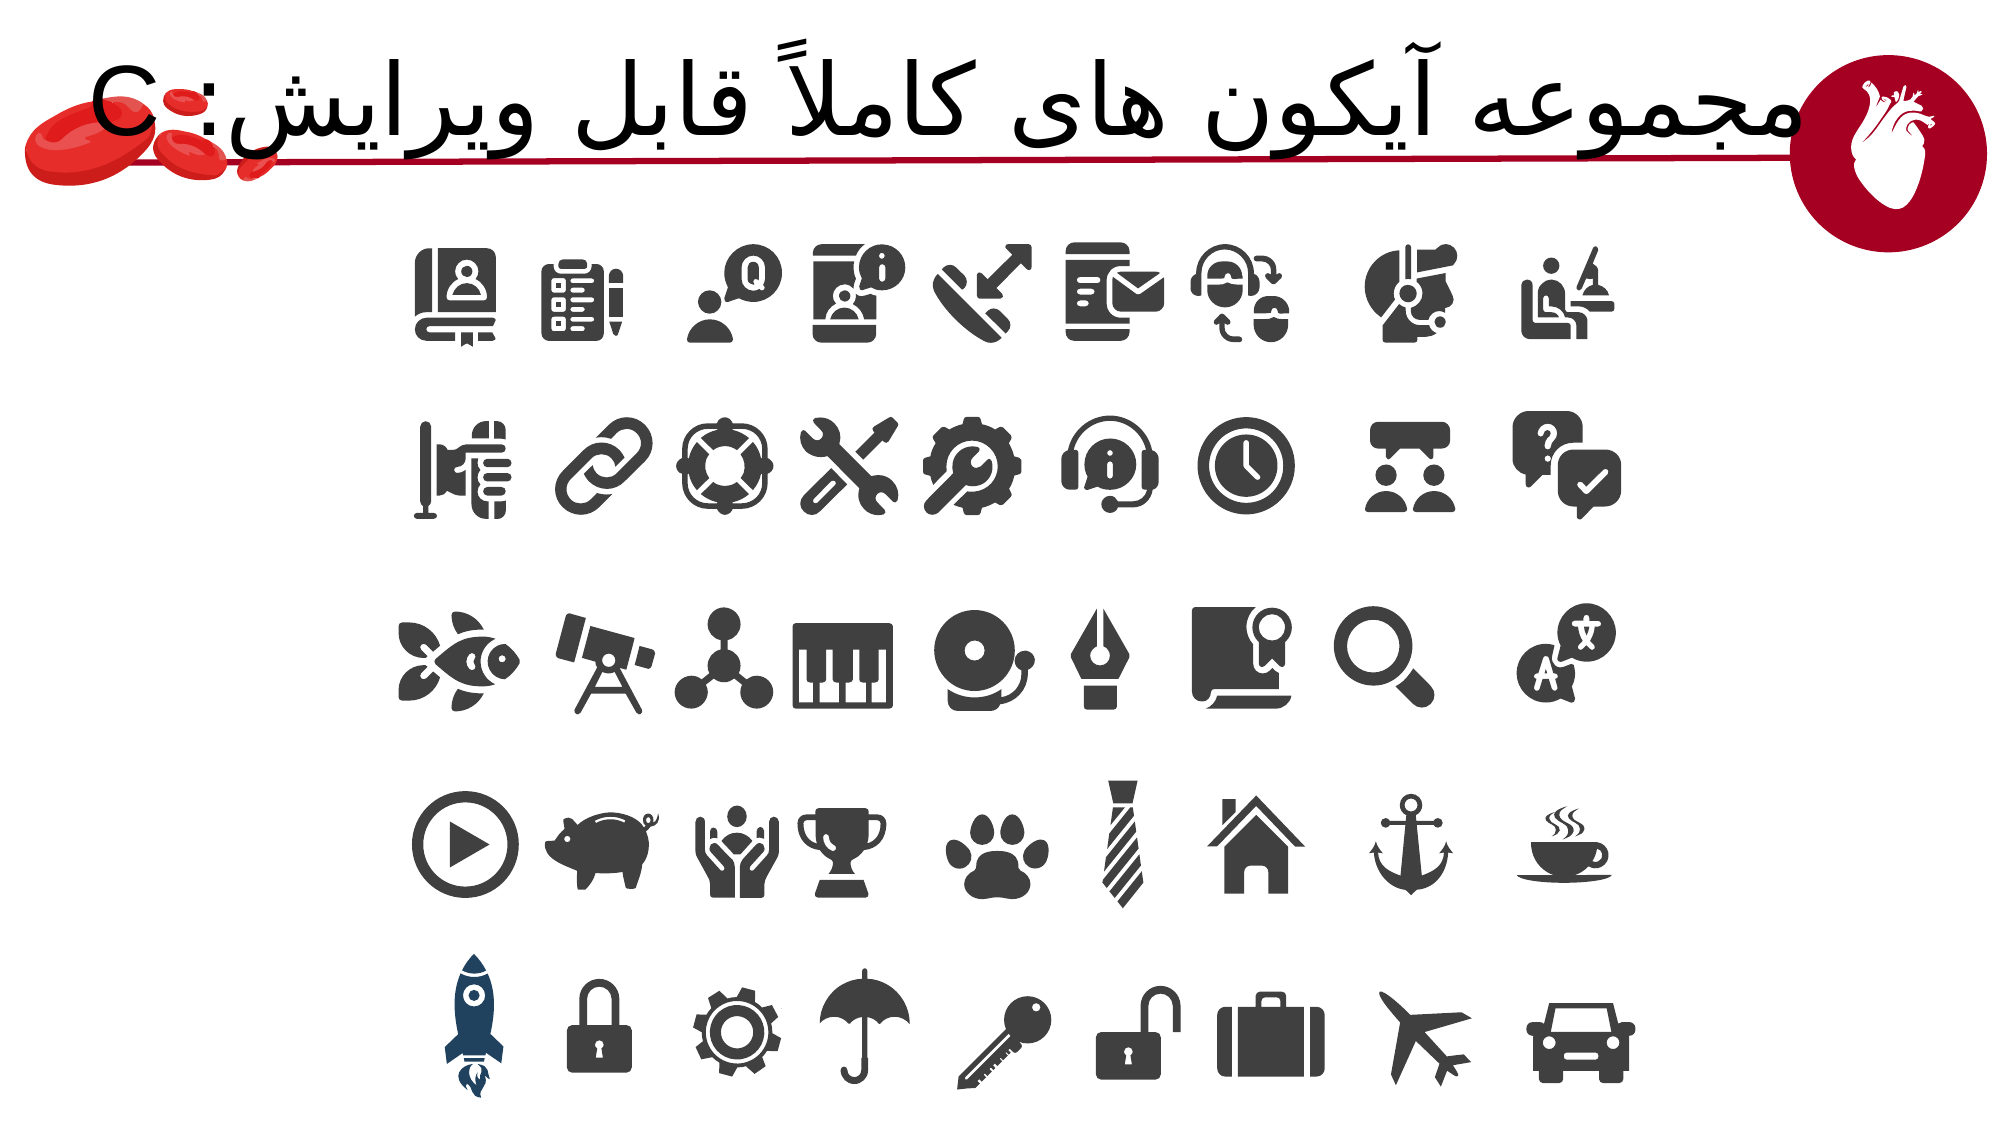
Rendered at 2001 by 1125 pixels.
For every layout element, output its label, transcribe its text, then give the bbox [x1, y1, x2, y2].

text_box [957, 996, 1052, 1090]
text_box [1516, 842, 1612, 883]
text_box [414, 247, 498, 347]
text_box [462, 953, 487, 974]
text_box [413, 420, 512, 520]
text_box [411, 791, 519, 898]
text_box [555, 613, 656, 715]
text_box [566, 978, 632, 1073]
text_box [1545, 806, 1574, 840]
text_box [1224, 814, 1289, 894]
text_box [812, 243, 906, 343]
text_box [552, 416, 656, 515]
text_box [933, 609, 1036, 712]
text_box [1217, 1006, 1232, 1077]
text_box [1526, 1003, 1636, 1084]
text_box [695, 805, 780, 899]
text_box [1567, 808, 1585, 837]
text_box [792, 623, 893, 709]
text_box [1069, 608, 1131, 710]
text_box [819, 968, 910, 1085]
text_box [1109, 854, 1141, 898]
text_box [1117, 871, 1144, 909]
text_box [674, 607, 774, 709]
text_box [1368, 793, 1454, 896]
text_box [1108, 780, 1138, 804]
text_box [797, 807, 887, 898]
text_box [686, 243, 783, 343]
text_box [1333, 605, 1436, 708]
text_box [1516, 603, 1617, 703]
text_box [1095, 985, 1181, 1080]
text_box [1102, 837, 1139, 889]
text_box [1521, 246, 1615, 340]
text_box [458, 1063, 490, 1098]
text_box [1065, 242, 1165, 342]
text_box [1189, 243, 1290, 343]
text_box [1191, 606, 1293, 709]
text_box [444, 973, 504, 1064]
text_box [541, 259, 624, 342]
text_box [1310, 1006, 1325, 1077]
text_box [1364, 421, 1456, 513]
text_box [1103, 821, 1137, 872]
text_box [398, 611, 521, 712]
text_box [1512, 410, 1622, 520]
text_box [922, 416, 1022, 516]
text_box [1061, 415, 1159, 514]
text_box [942, 814, 1052, 900]
text_box [1237, 991, 1304, 1077]
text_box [1364, 243, 1459, 344]
text_box [1107, 807, 1135, 849]
text_box [1379, 991, 1472, 1087]
text_box [1206, 795, 1306, 847]
list مجموعه آیکون های کاملاً قابل ویرایش: C [0, 27, 1899, 147]
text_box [931, 243, 1032, 344]
text_box [676, 417, 774, 515]
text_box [798, 416, 900, 516]
text_box [544, 812, 659, 890]
text_box [693, 987, 782, 1077]
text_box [1197, 416, 1296, 515]
